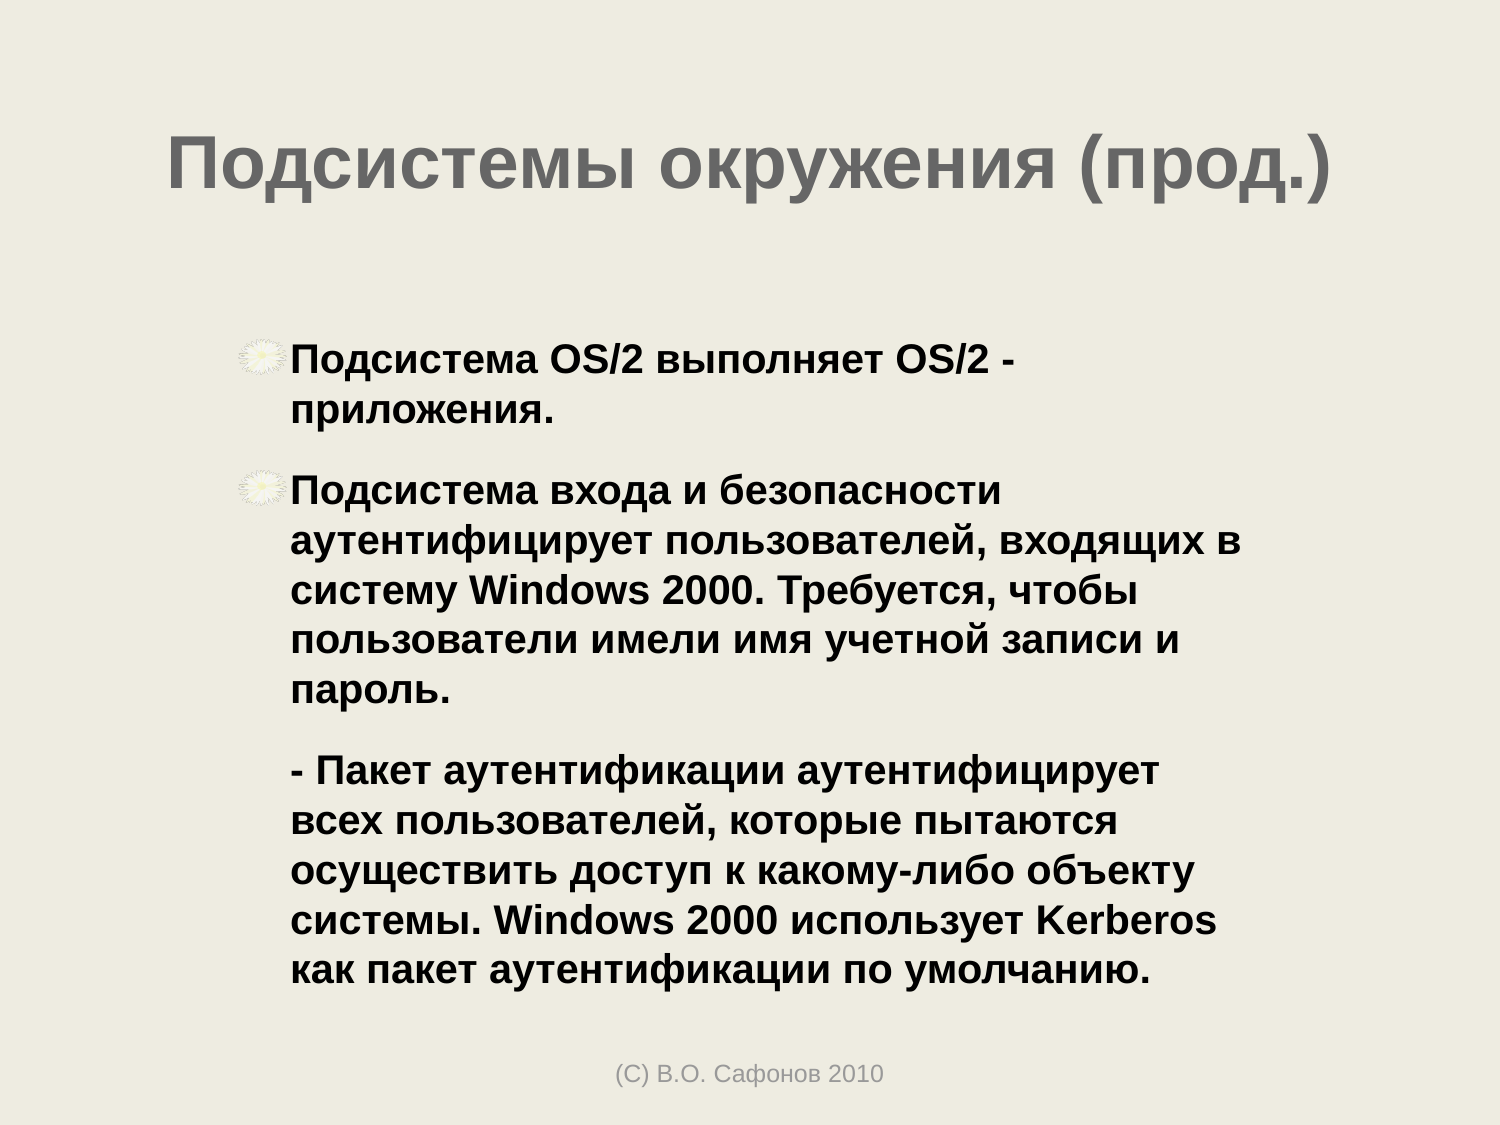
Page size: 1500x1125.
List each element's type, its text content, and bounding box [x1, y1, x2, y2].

title Подсистемы окружения (прод.) [74, 49, 1426, 268]
list Подсистема OS/2 выполняет OS/2 - приложения. Подсистема входа и безопасности аутентифицирует пользователей, входящих в систему Windows 2000. Требуется, чтобы пользователи имели имя учетной записи и пароль. - Пакет аутентификации аутентифицирует всех пользователей, которые пытаются осуществить доступ к какому-либо объекту системы. Windows 2000 использует Kerberos как пакет аутентификации по умолчанию. [223, 324, 1276, 1005]
picture [238, 470, 287, 506]
footer (С) В.О. Сафонов 2010 [512, 1042, 988, 1103]
picture [238, 339, 287, 375]
